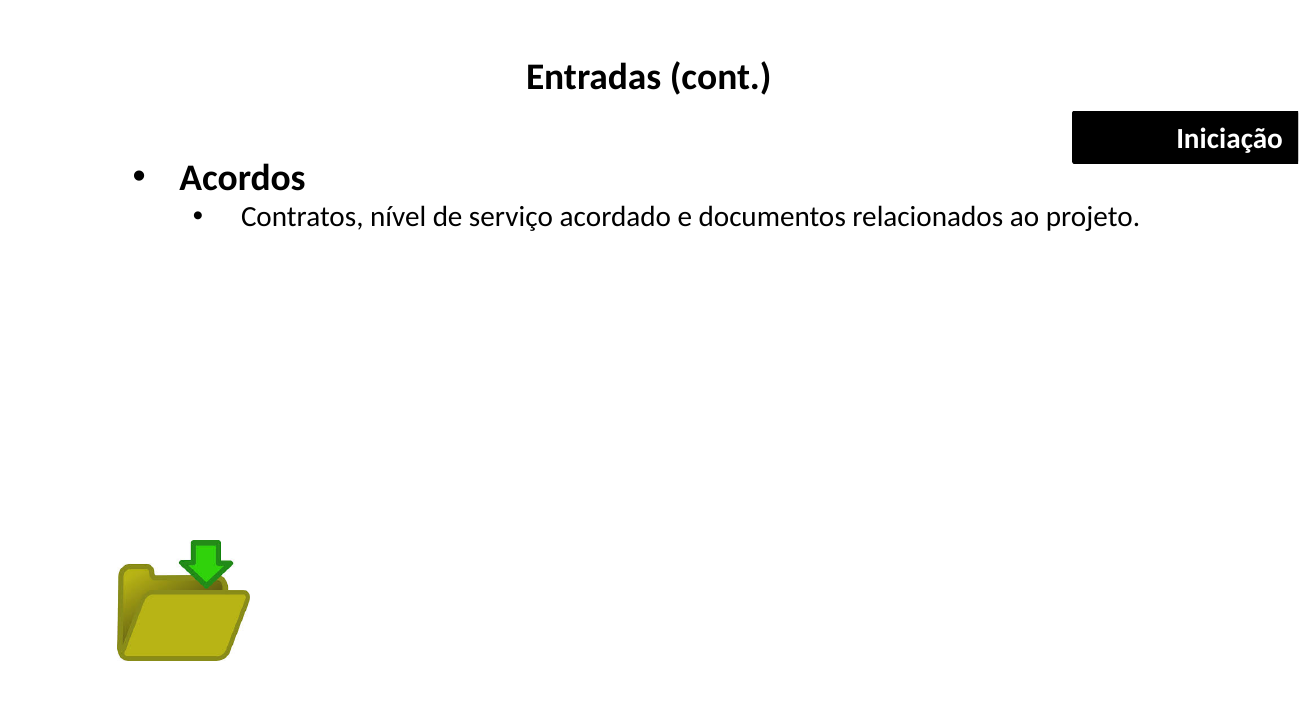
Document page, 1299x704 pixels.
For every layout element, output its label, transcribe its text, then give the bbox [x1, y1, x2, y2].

text_box Acordos Contratos, nível de serviço acordado e documentos relacionados ao projeto. [117, 145, 1181, 242]
text_box Iniciação [1074, 112, 1299, 162]
text_box Entradas (cont.) [0, 44, 1299, 106]
picture [117, 540, 250, 661]
